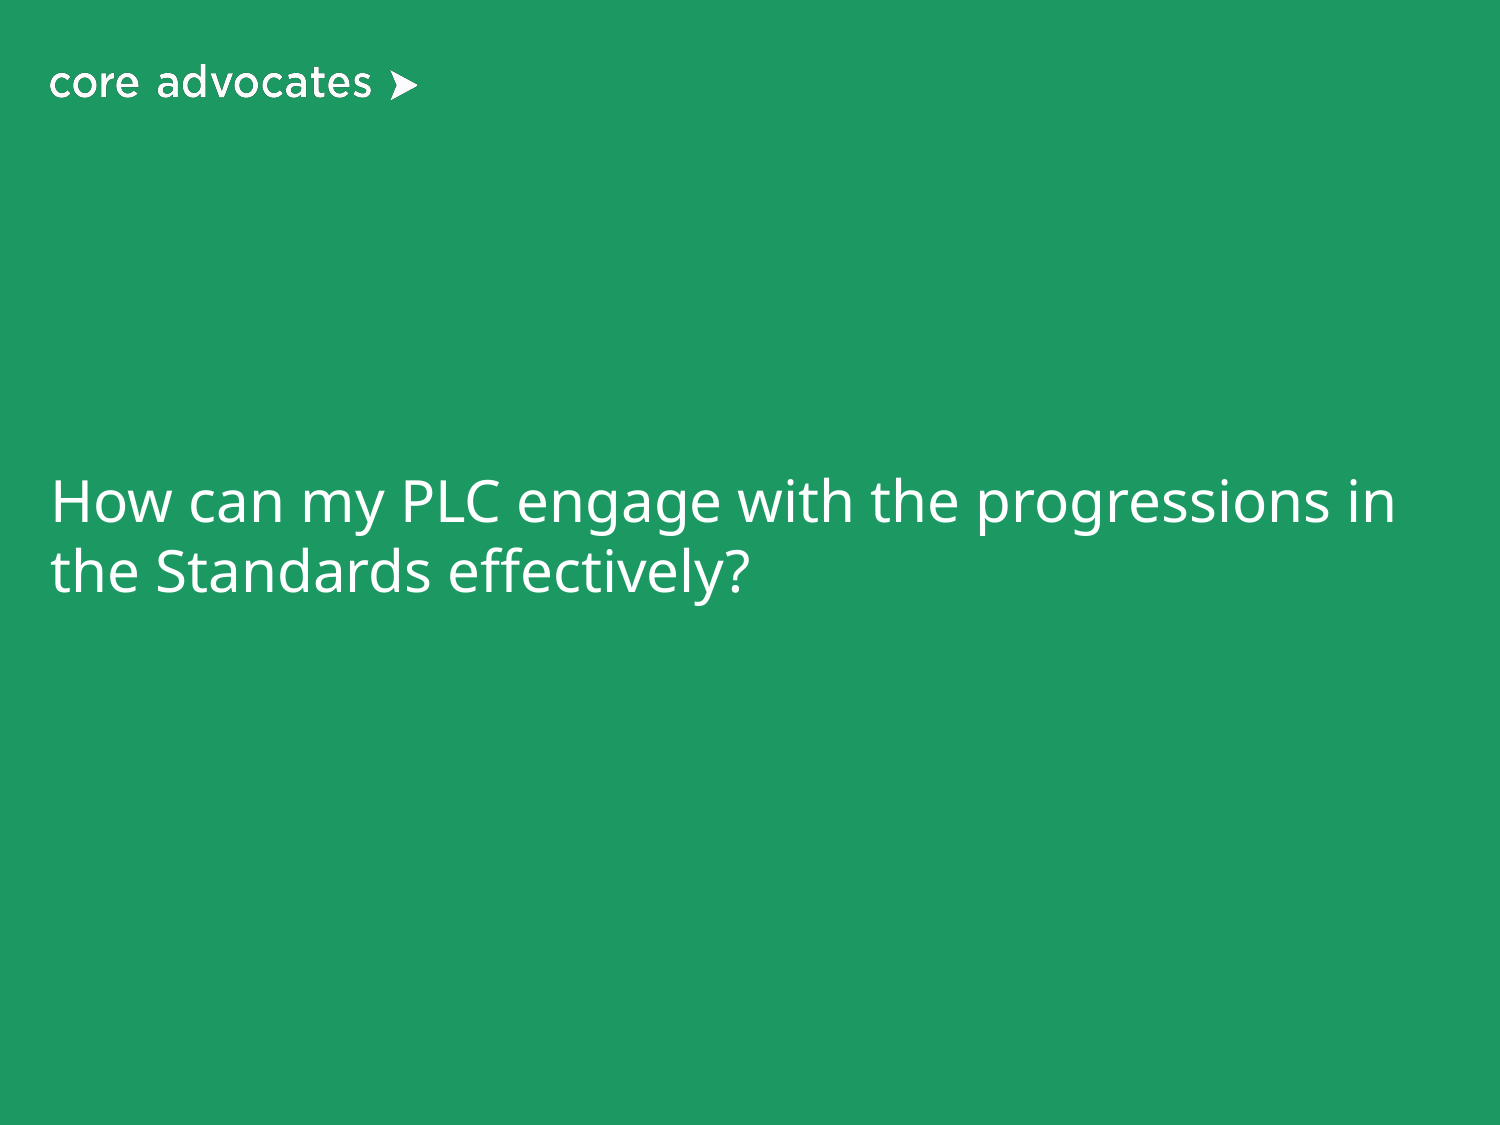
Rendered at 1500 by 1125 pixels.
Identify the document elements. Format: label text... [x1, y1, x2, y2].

title How can my PLC engage with the progressions in the Standards effectively? [35, 396, 1450, 672]
picture [50, 64, 417, 100]
